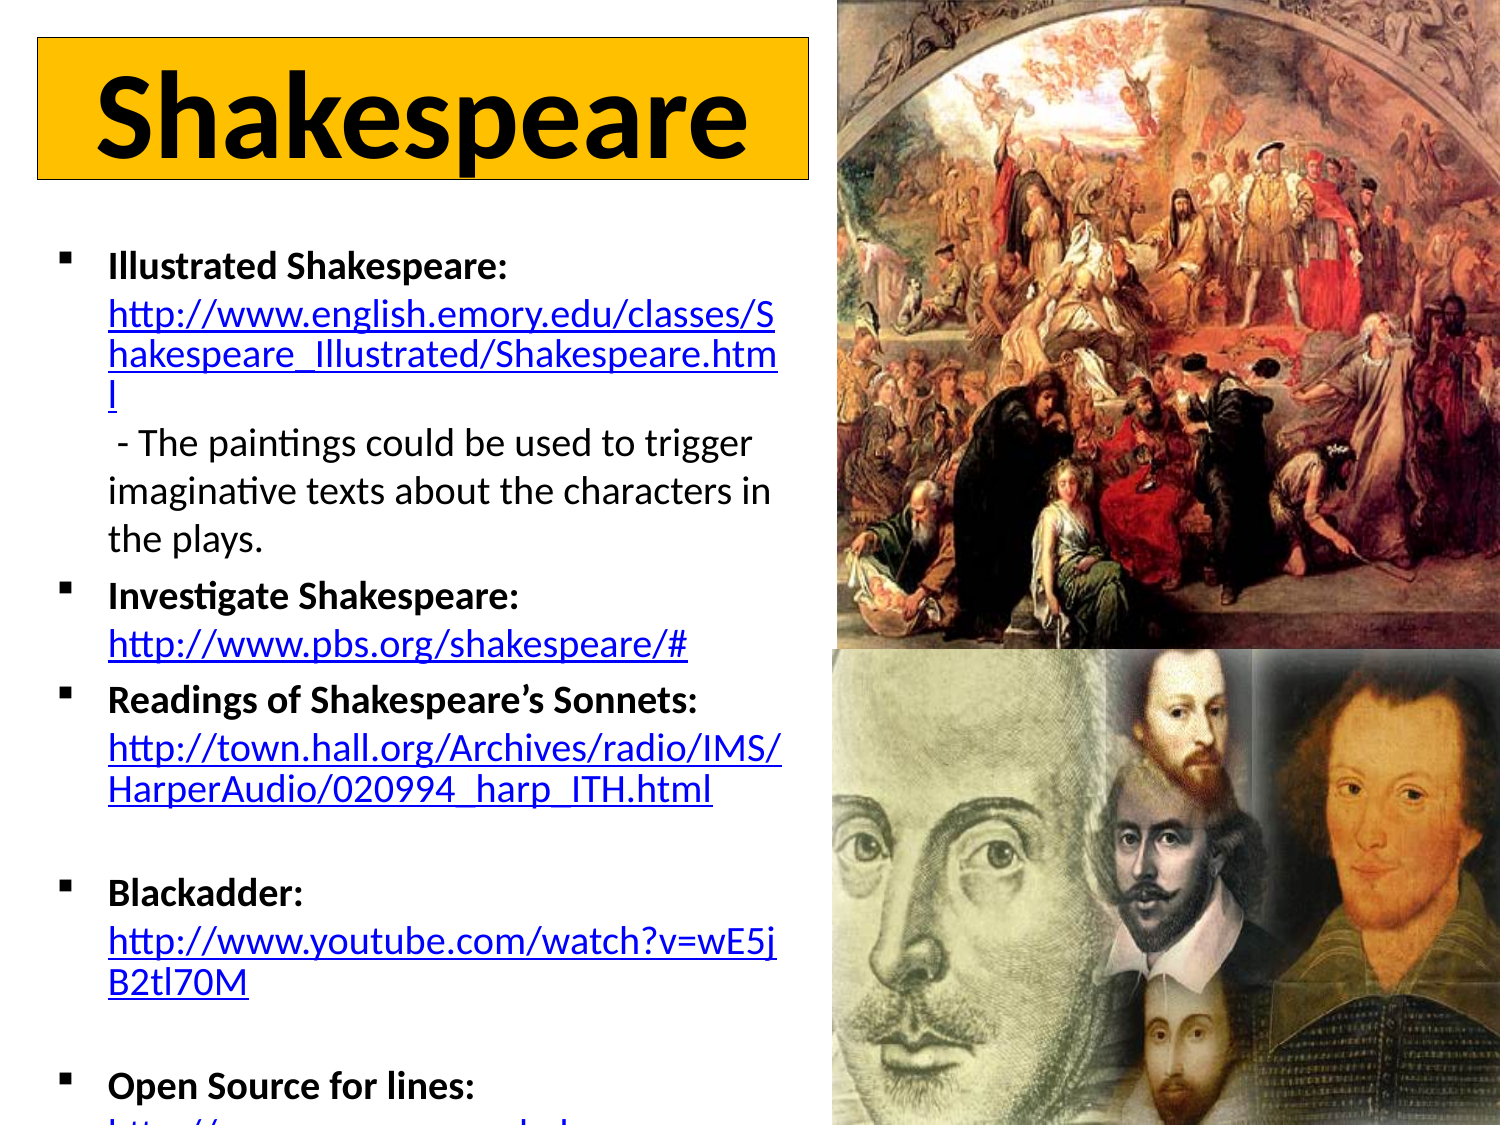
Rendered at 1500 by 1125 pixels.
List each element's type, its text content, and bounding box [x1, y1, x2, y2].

picture [831, 0, 1500, 1125]
list Illustrated Shakespeare: http://www.english.emory.edu/classes/Shakespeare_Illustrated/Shakespeare.html - The paintings could be used to trigger imaginative texts about the characters in the plays. Investigate Shakespeare: http://www.pbs.org/shakespeare/# Readings of Shakespeare’s Sonnets: http://town.hall.org/Archives/radio/IMS/HarperAudio/020994_harp_ITH.html Blackadder: http://www.youtube.com/watch?v=wE5jB2tl70M Open Source for lines: http://www.opensourceshakespeare.org/views/plays/plays.php [41, 231, 800, 1075]
title Shakespeare [37, 37, 809, 180]
